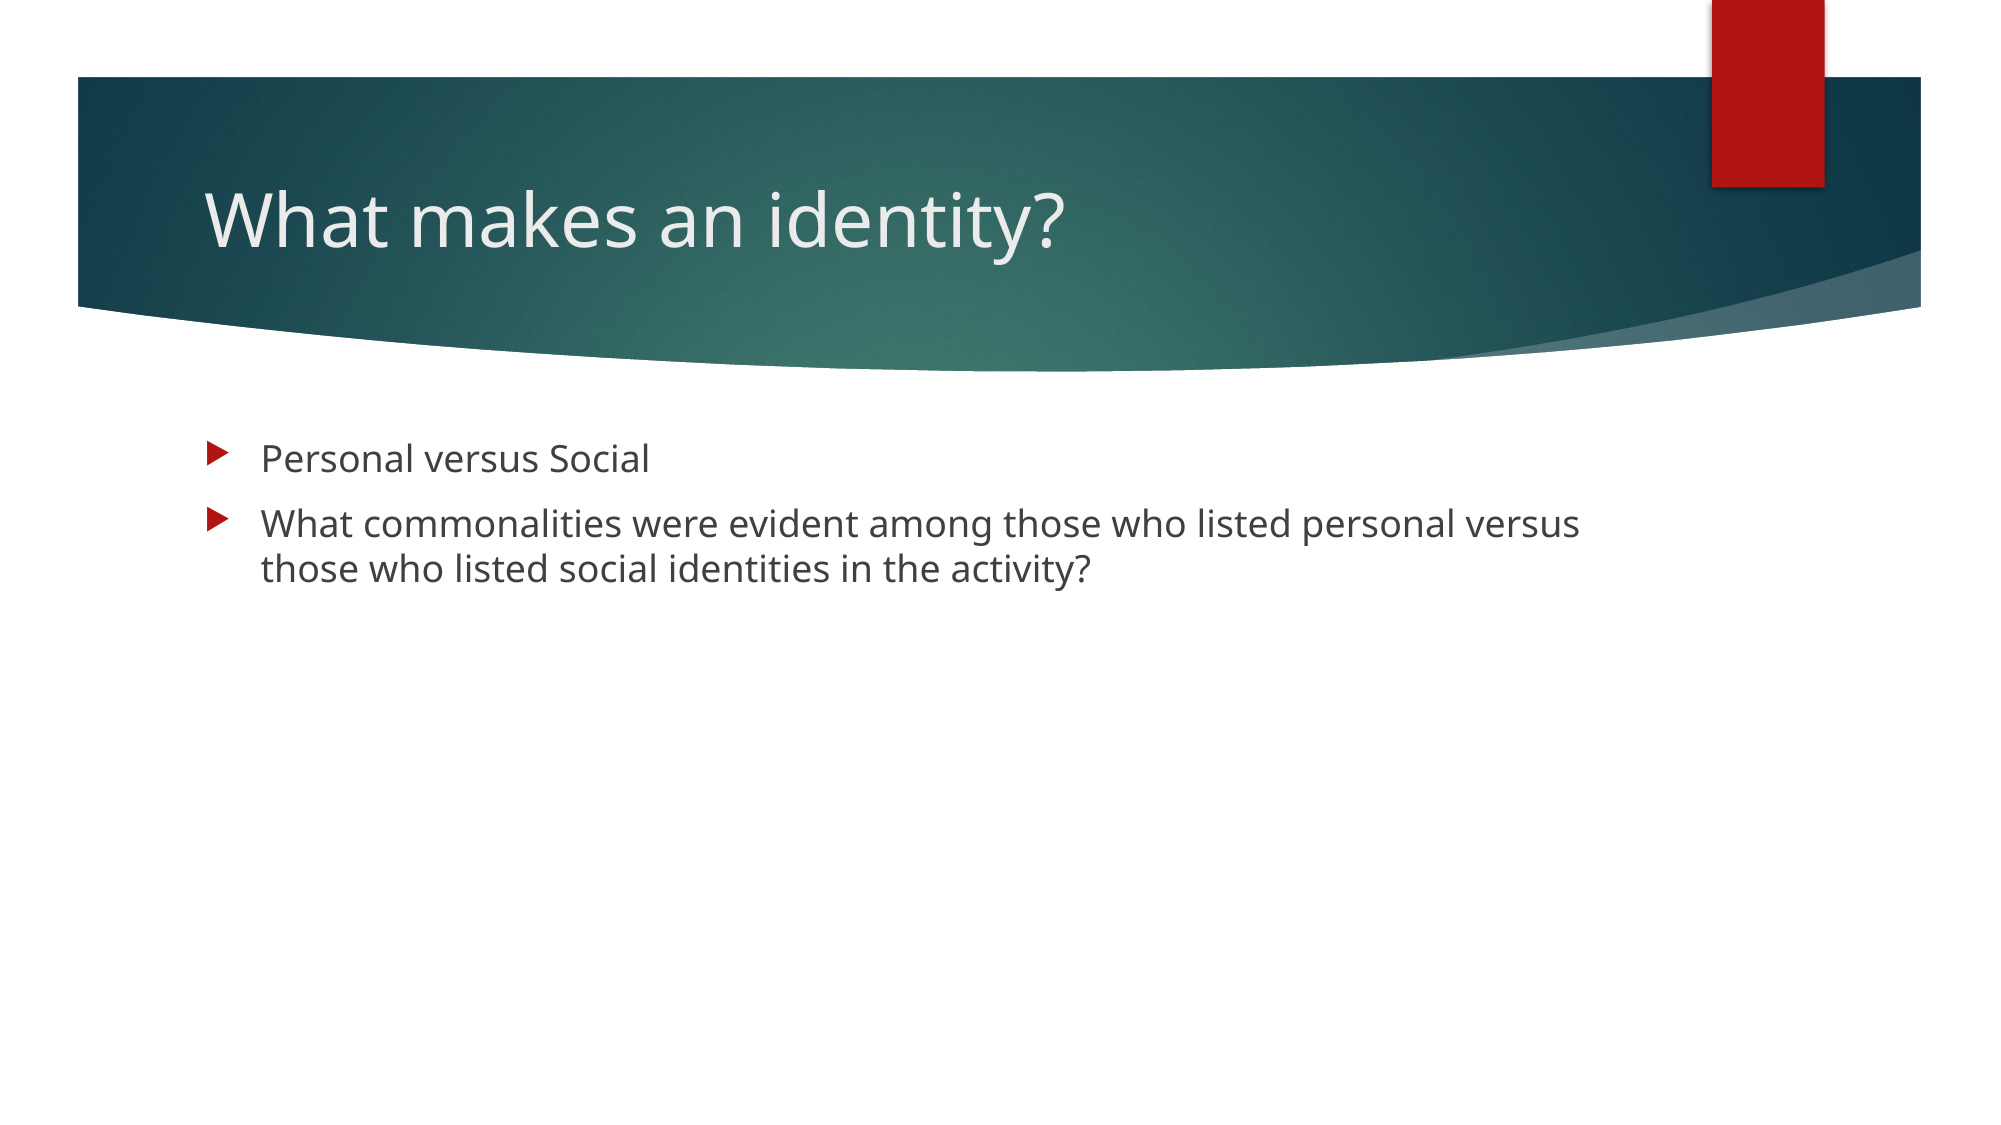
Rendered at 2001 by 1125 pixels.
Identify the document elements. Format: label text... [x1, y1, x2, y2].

title What makes an identity? [189, 159, 1638, 276]
list Personal versus Social What commonalities were evident among those who listed personal versus those who listed social identities in the activity? [189, 427, 1638, 988]
